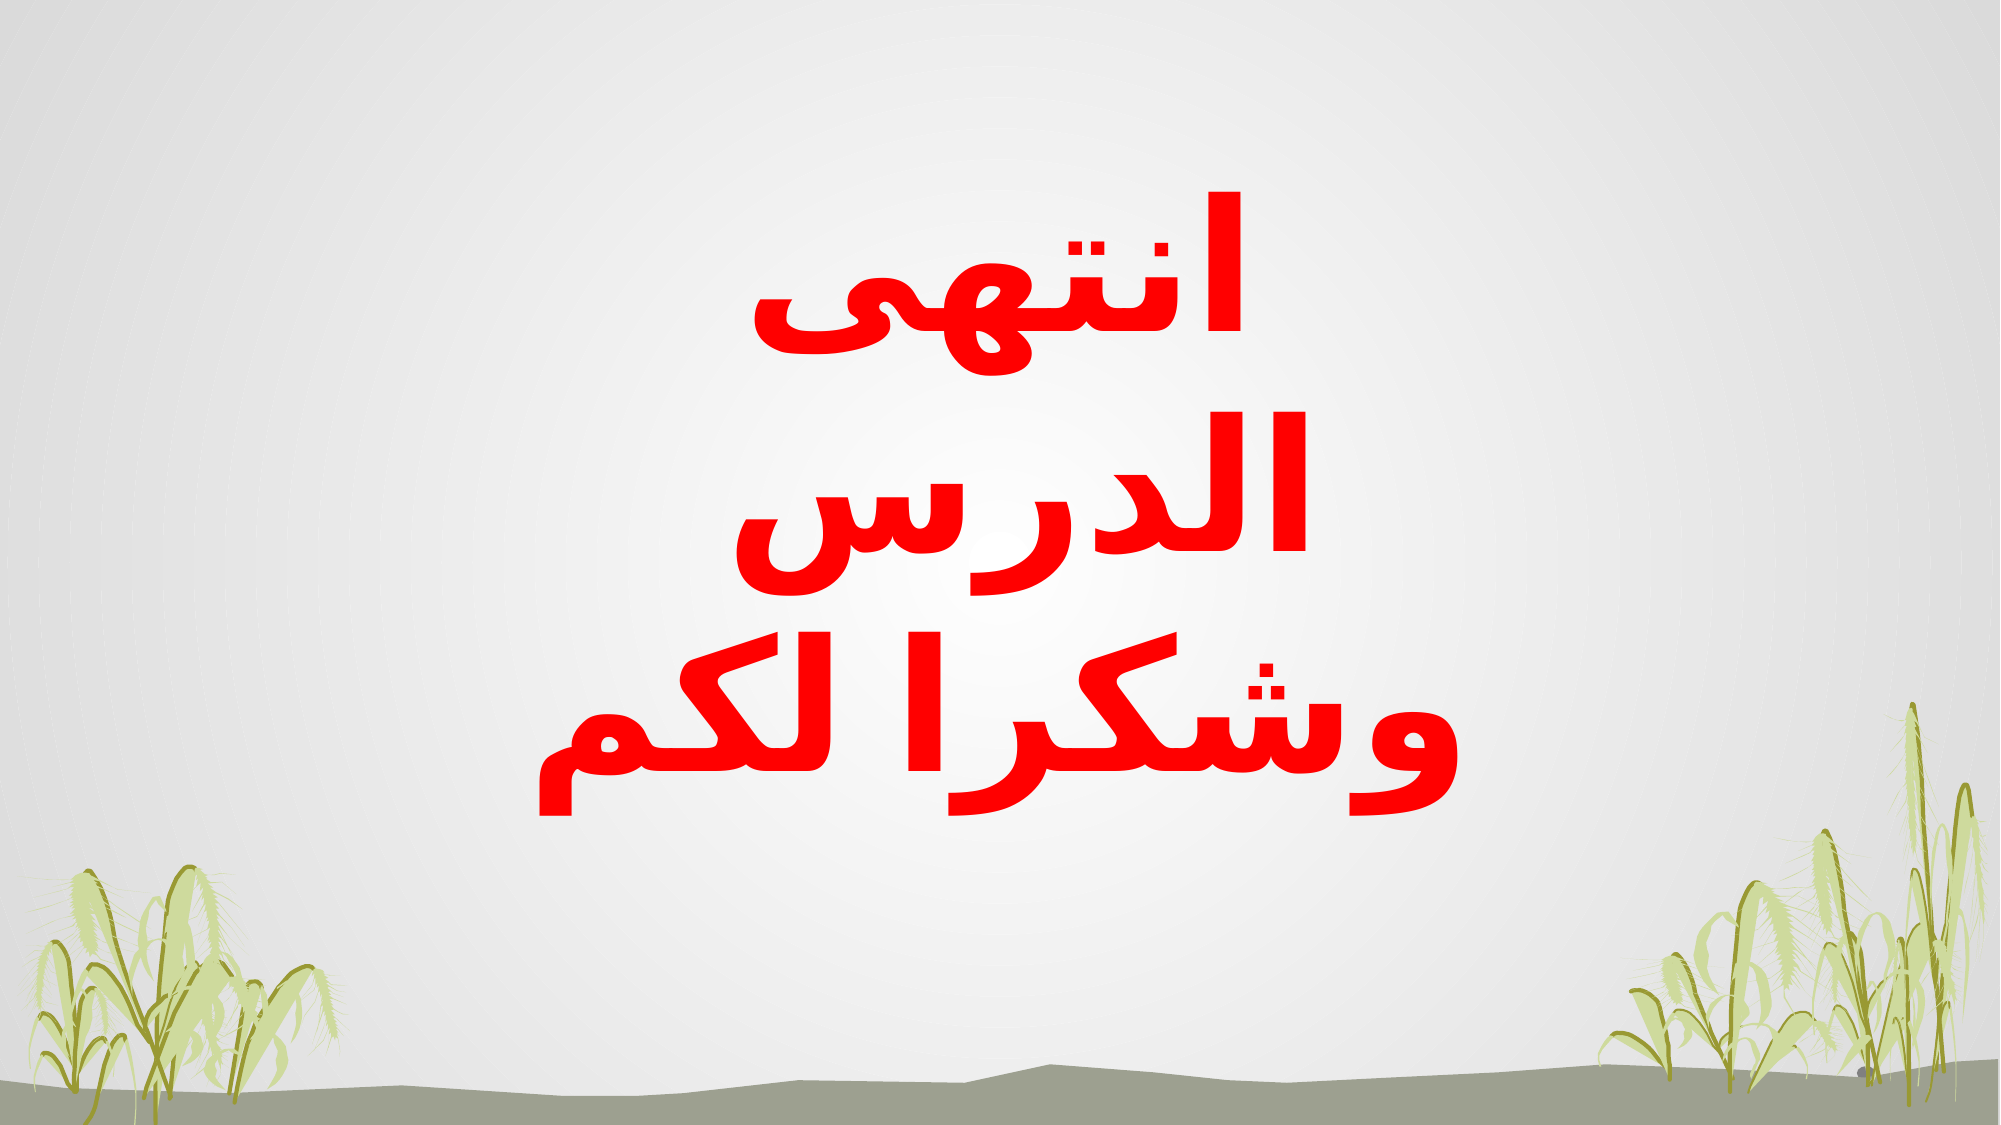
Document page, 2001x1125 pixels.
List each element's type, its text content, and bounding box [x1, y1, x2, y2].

text_box انتهى الدرس وشكرا لكم [417, 140, 1583, 815]
